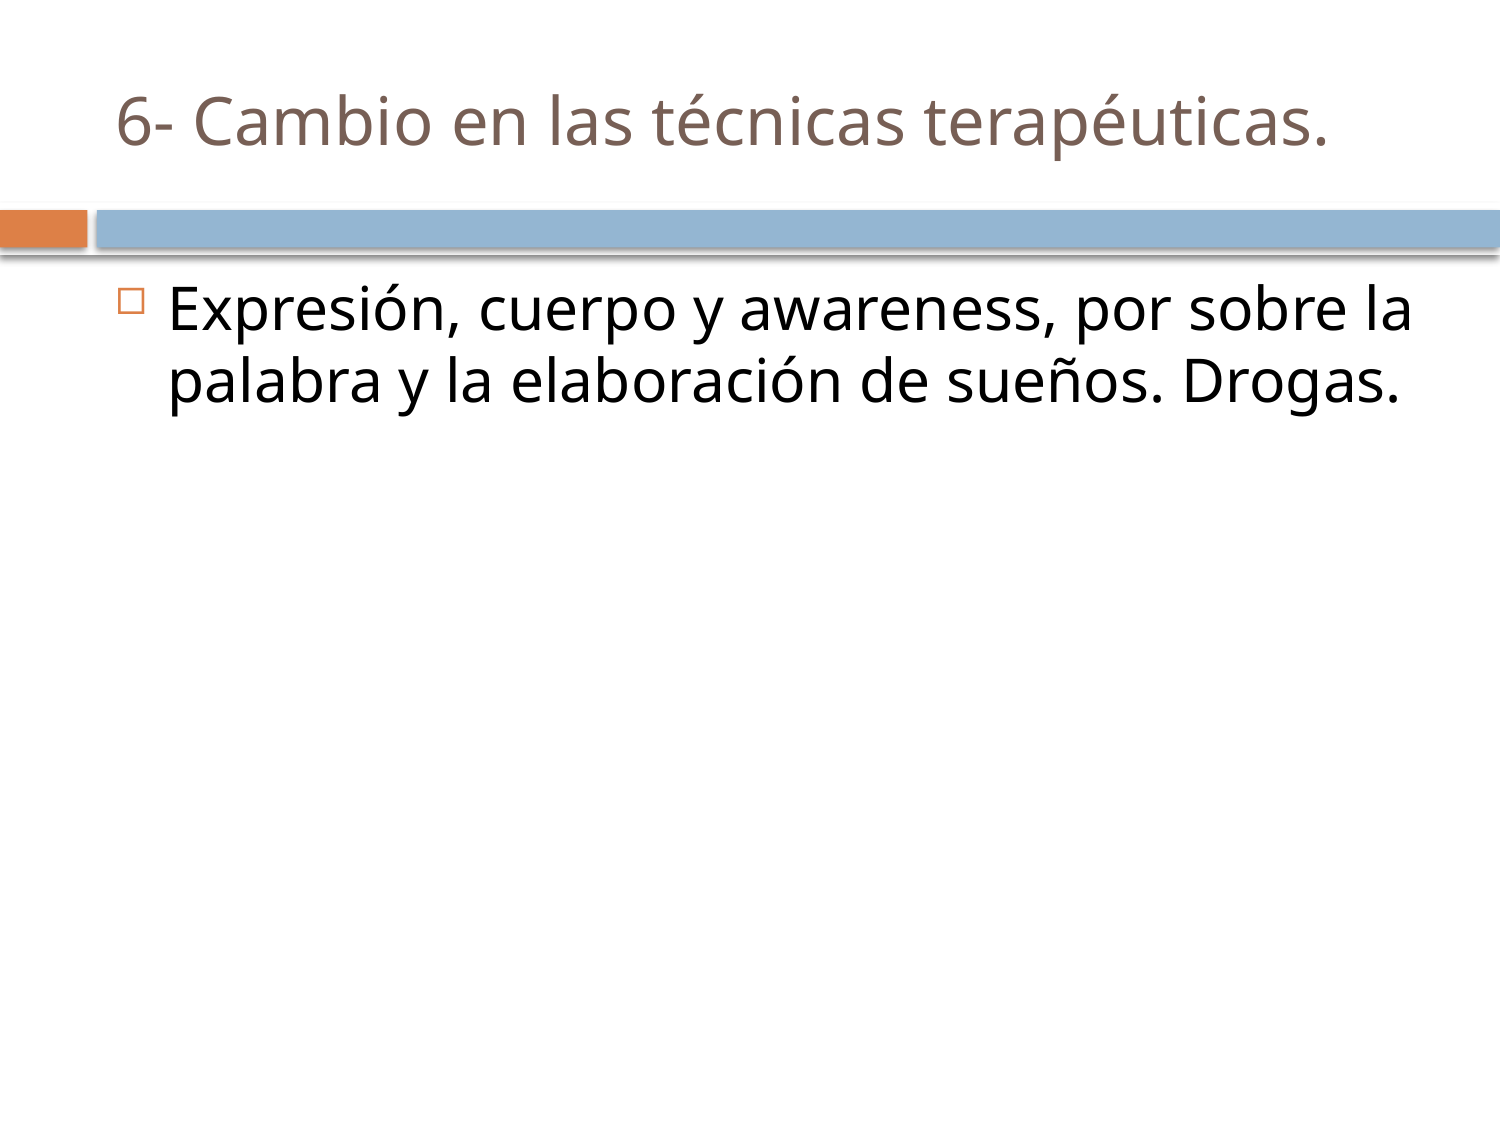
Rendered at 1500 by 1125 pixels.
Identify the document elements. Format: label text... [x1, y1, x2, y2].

list Expresión, cuerpo y awareness, por sobre la palabra y la elaboración de sueños. Drogas. [100, 262, 1438, 1000]
title 6- Cambio en las técnicas terapéuticas. [100, 37, 1438, 200]
